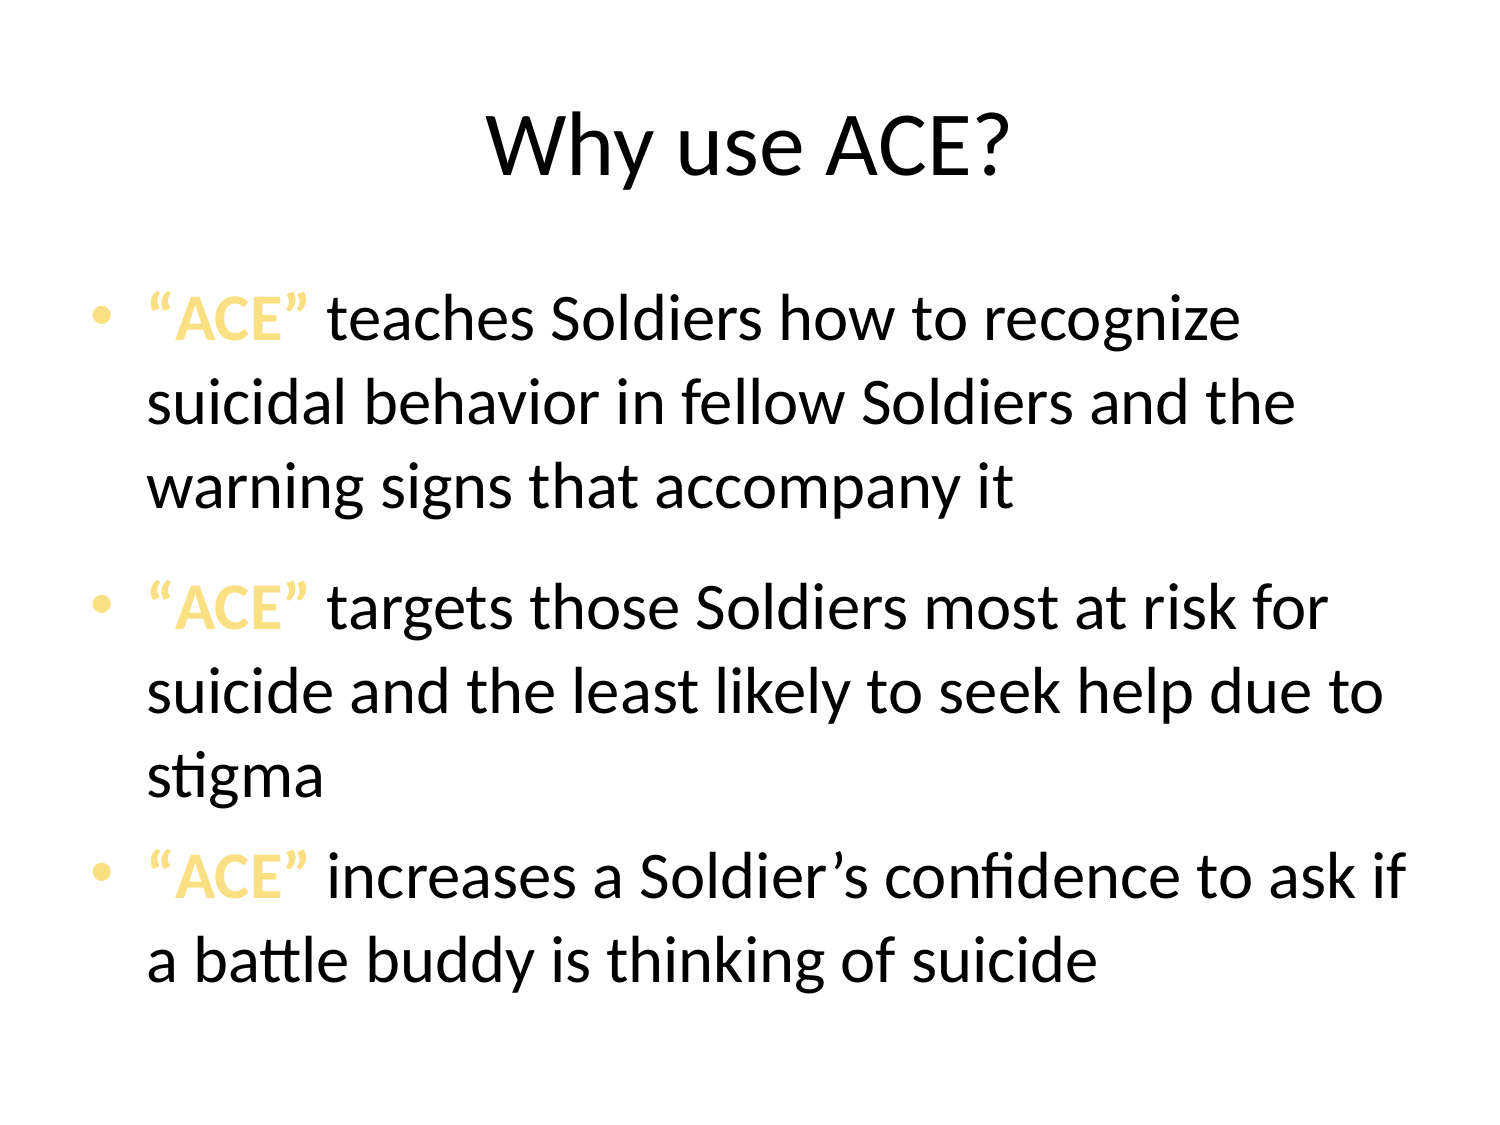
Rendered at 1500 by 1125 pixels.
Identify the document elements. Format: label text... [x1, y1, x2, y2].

list “ACE” teaches Soldiers how to recognize suicidal behavior in fellow Soldiers and the warning signs that accompany it “ACE” targets those Soldiers most at risk for suicide and the least likely to seek help due to stigma “ACE” increases a Soldier’s confidence to ask if a battle buddy is thinking of suicide [75, 262, 1425, 1005]
title Why use ACE? [75, 45, 1425, 233]
